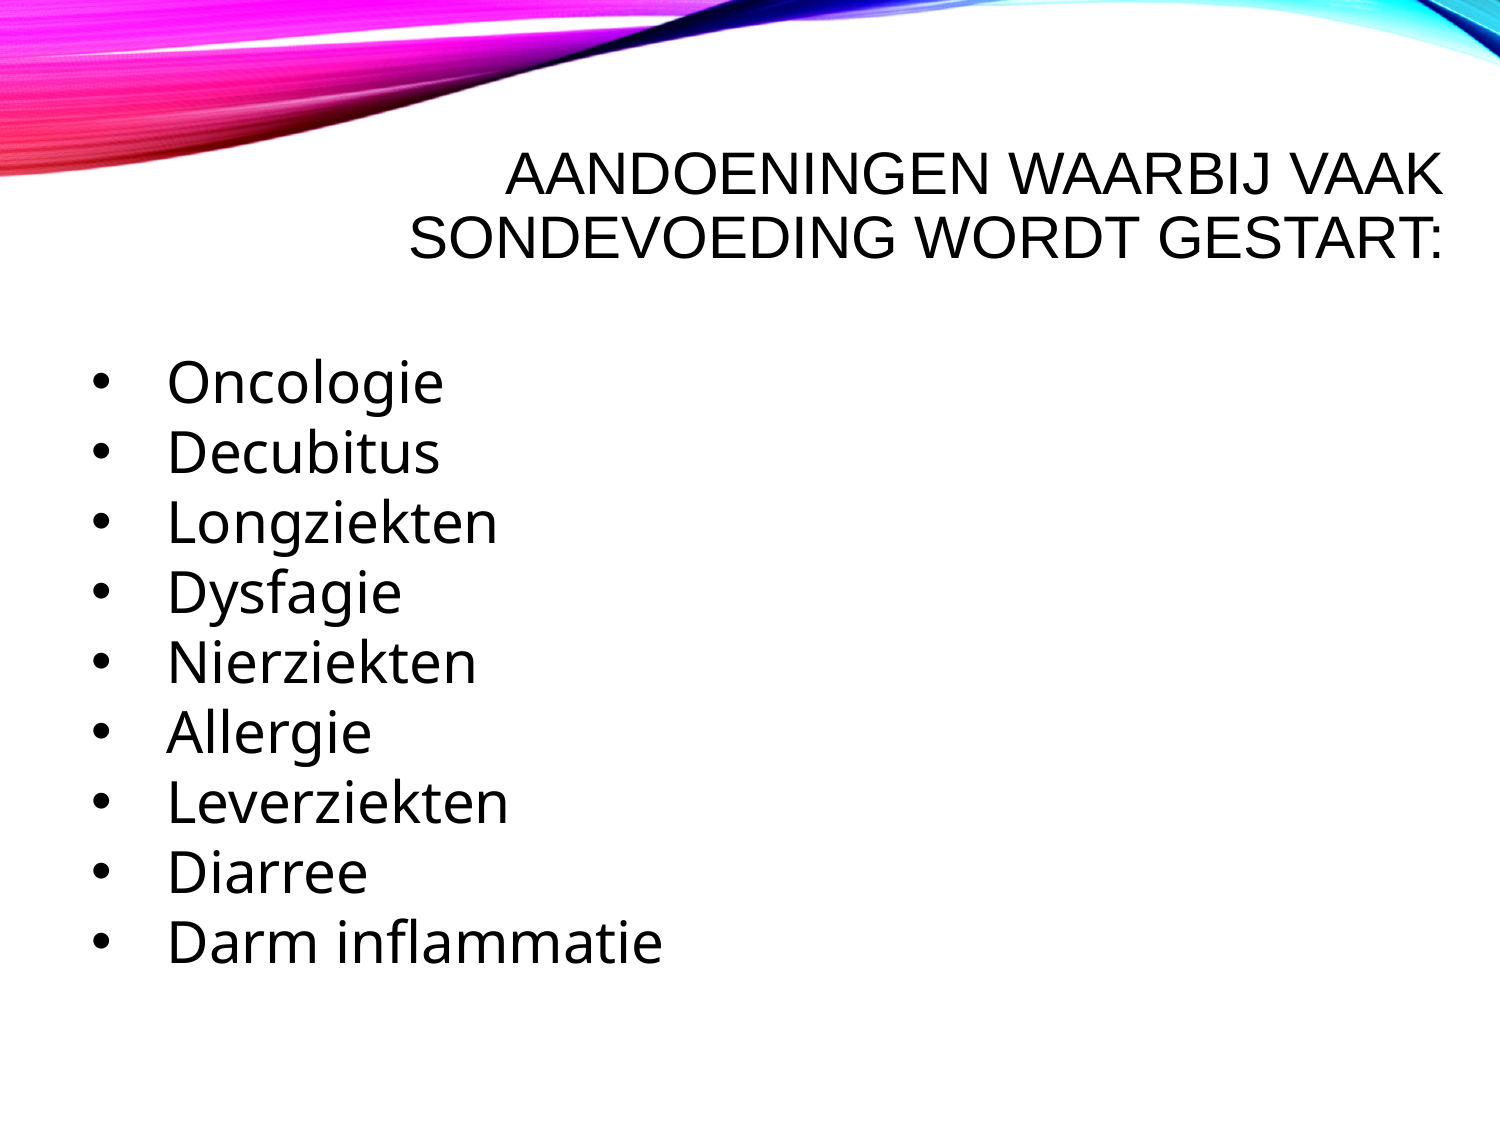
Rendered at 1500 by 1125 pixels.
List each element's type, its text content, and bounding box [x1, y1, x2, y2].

text_box Oncologie Decubitus Longziekten Dysfagie Nierziekten Allergie Leverziekten Diarree Darm inflammatie [76, 338, 1164, 983]
picture [0, 0, 1500, 178]
title Aandoeningen waarbij vaak sondevoeding wordt gestart: [372, 113, 1461, 302]
